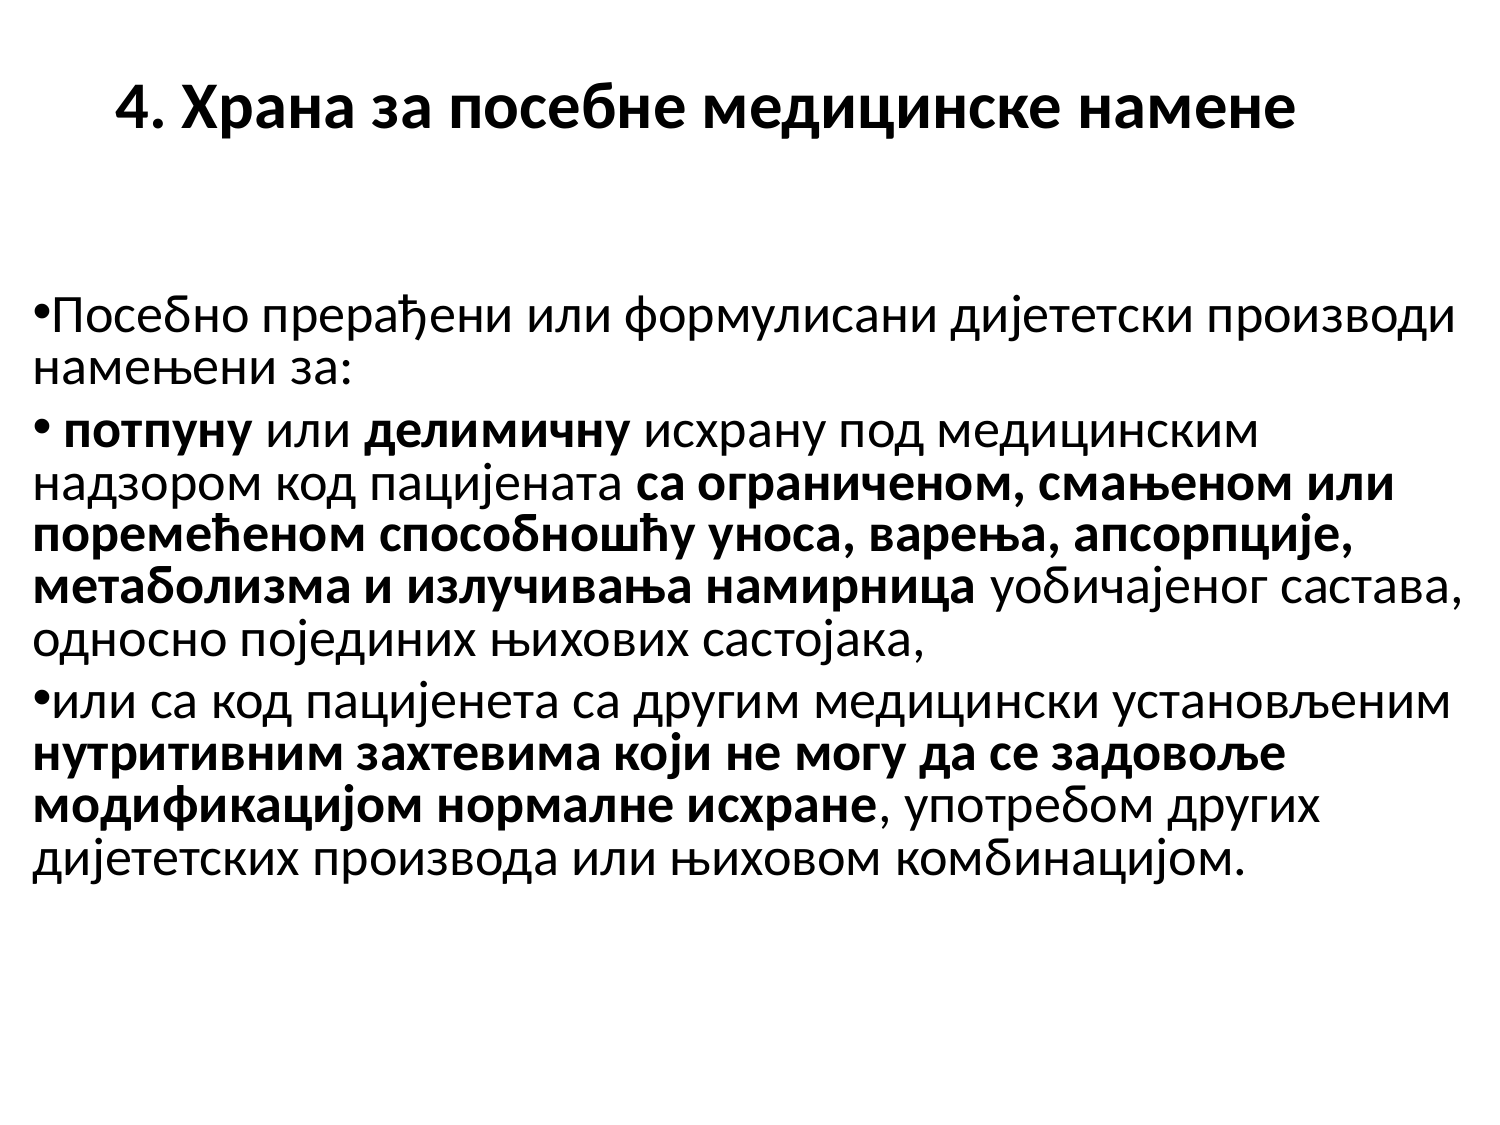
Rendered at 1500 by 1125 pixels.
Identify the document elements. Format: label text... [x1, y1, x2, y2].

text_box 4. Храна за посебне медицинске намене [41, 54, 1388, 150]
list Посебно прерађени или формулисани дијететски производи намењени за: потпуну или делимичну исхрану под медицинским надзором код пацијената са ограниченом, смањеном или поремећеном способношћу уноса, варења, апсорпције, метаболизма и излучивања намирница уобичајеног састава, односно појединих њихових састојака, или са код пацијенета са другим медицински установљеним нутритивним захтевима који не могу да се задовоље модификацијом нормалне исхране, употребом других дијететских производа или њиховом комбинацијом. [17, 207, 1483, 1107]
